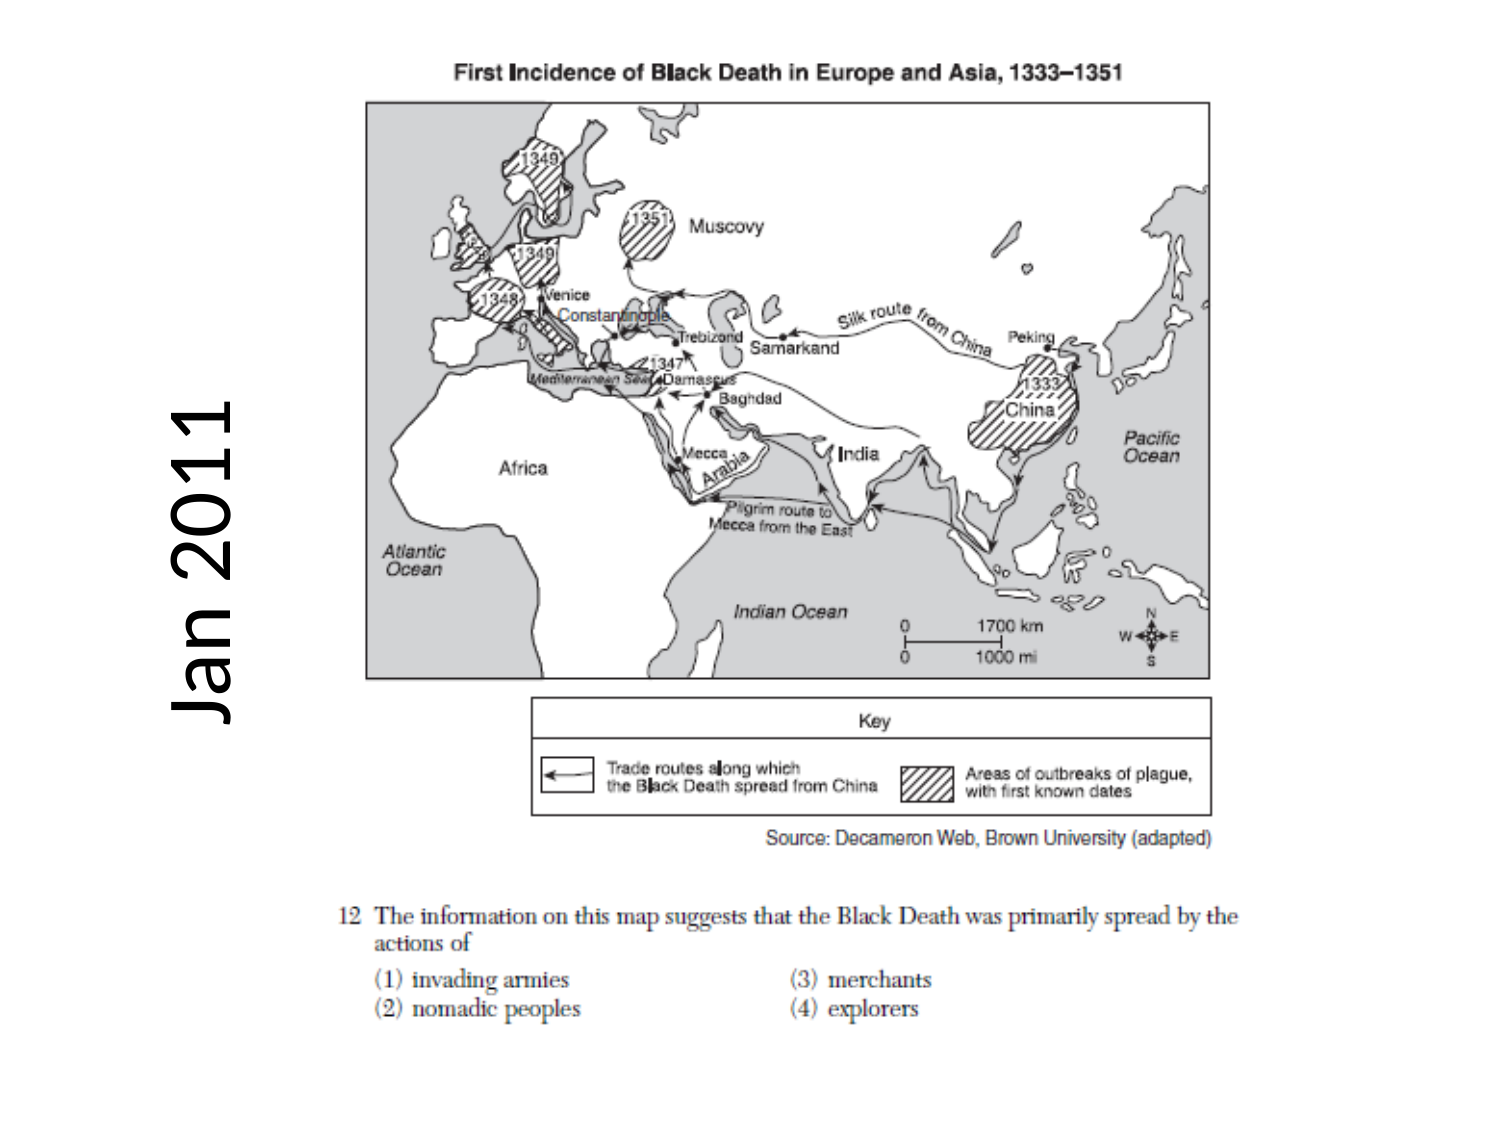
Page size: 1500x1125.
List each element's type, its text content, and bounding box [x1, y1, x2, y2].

title Jan 2011 [99, 0, 288, 1125]
picture [287, 37, 1329, 1038]
